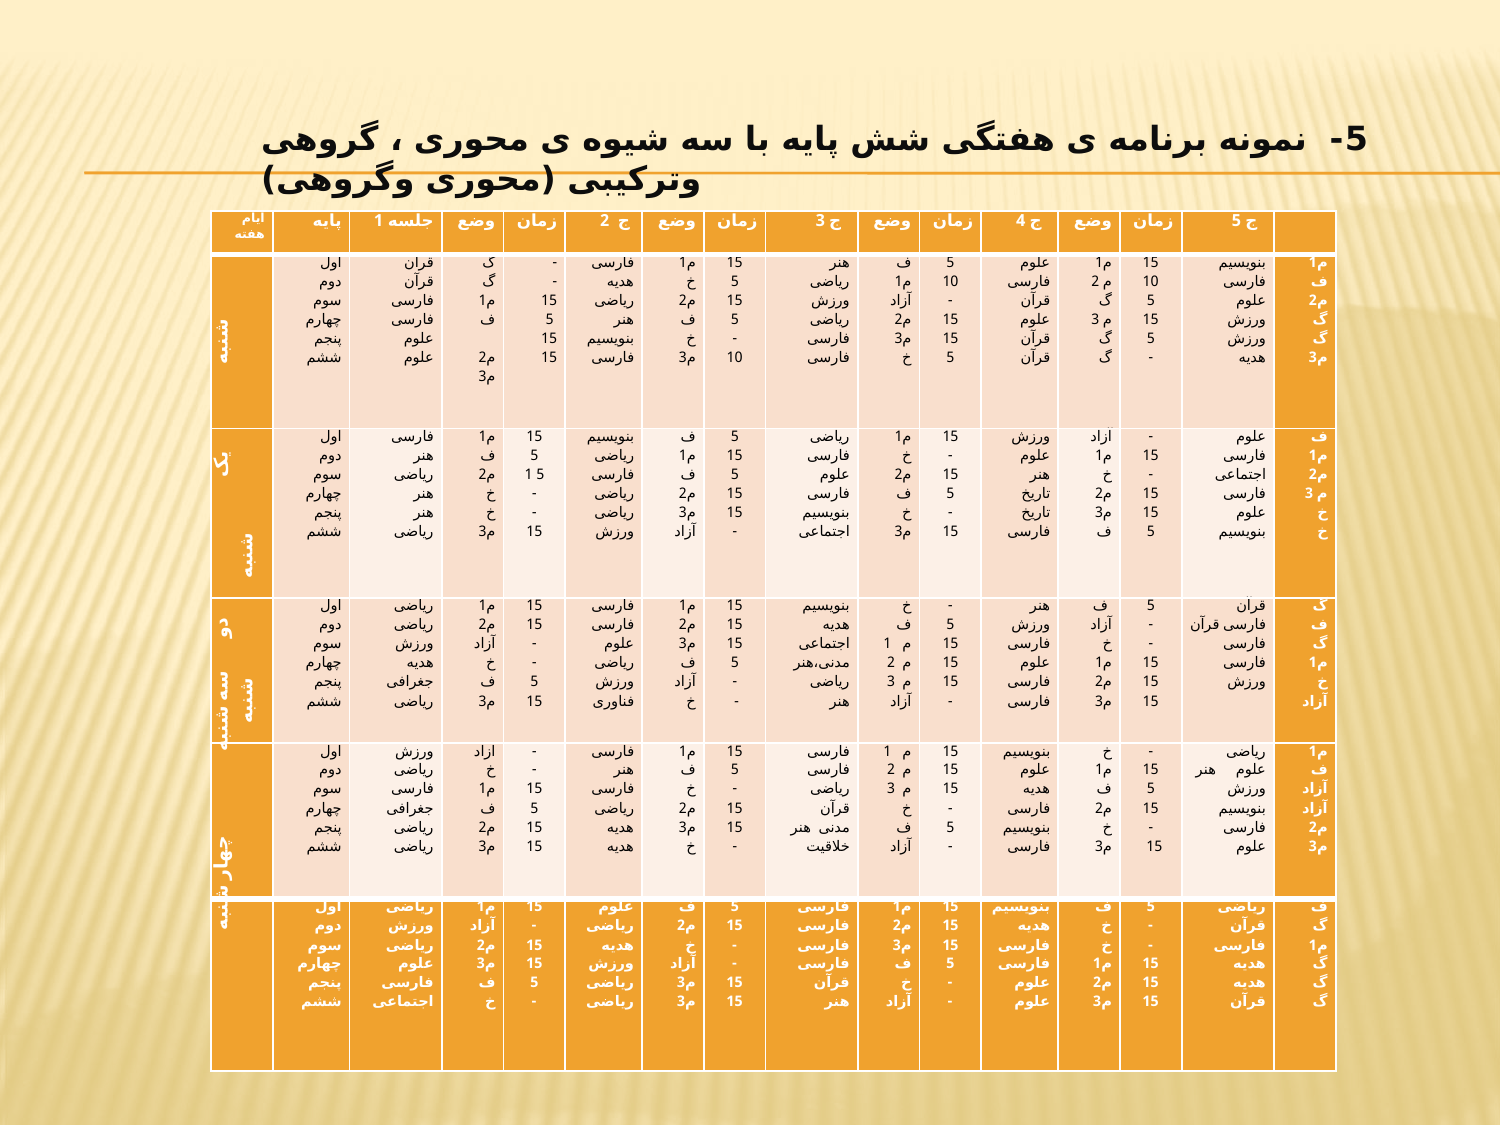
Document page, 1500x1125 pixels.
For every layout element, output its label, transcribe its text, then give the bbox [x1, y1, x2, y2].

table_cell شنبه [212, 257, 272, 428]
table_cell 5 - - 15 15 15 [1121, 599, 1181, 742]
table_header ج 4 [982, 245, 1057, 252]
table_cell دو شنبه [212, 599, 272, 742]
table_cell اول دوم سوم چهارم پنجم ششم [274, 744, 349, 896]
table_cell فارسی هنر فارسی ریاضی هدیه هدیه [566, 744, 641, 896]
table_cell 15 5 5 1 - - 15 [504, 429, 564, 597]
table_cell - 15 5 15 - 15 [1121, 744, 1181, 896]
table_cell خ ف م 1 م 2 م 3 آزاد [859, 599, 919, 742]
table_cell م1 م2 م3 ف آزاد خ [643, 599, 703, 742]
table_cell بنویسیم فارسی علوم ورزش ورزش هدیه [1183, 257, 1273, 428]
table_header ج 3 [766, 245, 857, 252]
table_cell - - 15 5 15 15 [504, 744, 564, 896]
table_header زمان [1121, 245, 1181, 252]
table_cell 15 15 15 5 - - [920, 902, 980, 1070]
table_cell ریاضی فارسی علوم فارسی بنویسیم اجتماعی [766, 429, 857, 597]
table_cell - - 15 5 15 15 [504, 257, 564, 428]
table_cell بنویسیم ریاضی فارسی ریاضی ریاضی ورزش [566, 429, 641, 597]
table_cell هنر ورزش فارسی علوم فارسی فارسی [982, 599, 1057, 742]
table_cell سه شنبه [212, 744, 272, 896]
table_cell م1 ف خ م2 م3 خ [643, 744, 703, 896]
table_cell - 15 - 15 15 5 [1121, 429, 1181, 597]
table_cell م1 ف آزاد آزاد م2 م3 [1275, 744, 1335, 896]
table_header وضع [443, 245, 503, 252]
table_cell یک شنبه [212, 429, 272, 597]
table_cell 5 - - 15 15 15 [1121, 902, 1181, 1070]
table_header ج 2 [566, 245, 641, 252]
table_cell فارسی فارسی فارسی فارسی قرآن هنر [766, 902, 857, 1070]
table_cell آزاد خ م1 ف م2 م3 [443, 744, 503, 896]
table_cell - 5 15 15 15 - [920, 599, 980, 742]
table_cell بنویسیم هدیه فارسی فارسی علوم علوم [982, 902, 1057, 1070]
table_cell علوم فارسی قرآن علوم قرآن قرآن [982, 257, 1057, 428]
table_cell 5 10 - 15 15 5 [920, 257, 980, 428]
text_box 5- نمونه برنامه ی هفتگی شش پایه با سه شیوه ی محوری ، گروهی وترکیبی (محوری وگروهی) [246, 109, 1436, 245]
table_cell ف م1 ف م2 م3 آزاد [643, 429, 703, 597]
table_header پایه [274, 245, 349, 252]
table_header زمان [920, 245, 980, 252]
table_cell 5 15 - - 15 15 [705, 902, 765, 1070]
table_cell ریاضی قرآن فارسی هدیه هدیه قرآن [1183, 902, 1273, 1070]
table_header زمان [504, 245, 564, 252]
table_cell م1 م2 آزاد خ ف م3 [443, 599, 503, 742]
table_cell م1 خ م2 ف خ م3 [859, 429, 919, 597]
table_cell آزاد م1 خ م2 م3 ف [1059, 429, 1119, 597]
table_cell ریاضی ورزش ریاضی علوم فارسی اجتماعی [350, 902, 441, 1070]
table_cell ریاضی ریاضی ورزش هدیه جغرافی ریاضی [350, 599, 441, 742]
table_cell م1 ف م2 خ خ م3 [443, 429, 503, 597]
table_cell ف م2 خ آزاد م3 م3 [643, 902, 703, 1070]
table_cell م1 م2 م3 ف خ آزاد [859, 902, 919, 1070]
table_cell م1 م 2 گ م 3 گ گ [1059, 257, 1119, 428]
table_header زمان [705, 245, 765, 252]
table_cell هنر ریاضی ورزش ریاضی فارسی فارسی [766, 257, 857, 428]
table_cell ف م1 آزاد م2 م3 خ [859, 257, 919, 428]
table_cell ف گ م1 گ گ گ [1275, 902, 1335, 1070]
table_cell 15 - 15 5 - 15 [920, 429, 980, 597]
table_cell 15 5 15 5 - 10 [705, 257, 765, 428]
table_cell ف م1 م2 م 3 خ خ [1275, 429, 1335, 597]
table_cell فارسی فارسی ریاضی قرآن مدنی هنر خلاقیت [766, 744, 857, 896]
table_cell علوم ریاضی هدیه ورزش ریاضی ریاضی [566, 902, 641, 1070]
table_header جلسه 1 [350, 245, 441, 252]
table_cell اول دوم سوم چهارم پنجم ششم [274, 902, 349, 1070]
table_cell 15 15 15 - 5 - [920, 744, 980, 896]
table_cell ورزش ریاضی فارسی جغرافی ریاضی ریاضی [350, 744, 441, 896]
table_cell 15 10 5 15 5 - [1121, 257, 1181, 428]
table_cell قرآن قرآن فارسی فارسی علوم علوم [350, 257, 441, 428]
table_cell بنویسیم هدیه اجتماعی مدنی،هنر ریاضی هنر [766, 599, 857, 742]
table_header وضع [859, 245, 919, 252]
table_cell م1 ف م2 گ گ م3 [1275, 257, 1335, 428]
table_header وضع [1059, 245, 1119, 252]
table_cell علوم فارسی اجتماعی فارسی علوم بنویسیم [1183, 429, 1273, 597]
table_cell گ گ م1 ف م2 م3 [443, 257, 503, 428]
table_cell ف آزاد خ م1 م2 م3 [1059, 599, 1119, 742]
table_cell 5 15 5 15 15 - [705, 429, 765, 597]
table_cell 15 5 - 15 15 - [705, 744, 765, 896]
table_cell ریاضی علوم هنر ورزش بنویسیم فارسی علوم [1183, 744, 1273, 896]
table_header ج 5 [1183, 245, 1273, 252]
table_cell فارسی فارسی علوم ریاضی ورزش فناوری [566, 599, 641, 742]
table_cell ورزش علوم هنر تاریخ تاریخ فارسی [982, 429, 1057, 597]
table_header وضع [643, 245, 703, 252]
table_cell 15 15 15 5 - - [705, 599, 765, 742]
table_cell فارسی هدیه ریاضی هنر بنویسیم فارسی [566, 257, 641, 428]
table_cell اول دوم سوم چهارم پنجم ششم [274, 257, 349, 428]
table_cell 15 15 - - 5 15 [504, 599, 564, 742]
table_cell م1 خ م2 ف خ م3 [643, 257, 703, 428]
table_cell اول دوم سوم چهارم پنجم ششم [274, 429, 349, 597]
table_cell چهار شنبه [212, 902, 272, 1070]
table_cell فارسی هنر ریاضی هنر هنر ریاضی [350, 429, 441, 597]
table_cell ف خ خ م1 م2 م3 [1059, 902, 1119, 1070]
table_cell بنویسیم علوم هدیه فارسی بنویسیم فارسی [982, 744, 1057, 896]
table_cell خ م1 ف م2 خ م3 [1059, 744, 1119, 896]
table_header [1275, 245, 1335, 252]
table_cell م 1 م 2 م 3 خ ف آزاد [859, 744, 919, 896]
table_cell قرآن فارسی قرآن فارسی فارسی ورزش [1183, 599, 1273, 742]
table_cell 15 - 15 15 5 - [504, 902, 564, 1070]
table_cell اول دوم سوم چهارم پنجم ششم [274, 599, 349, 742]
table_cell م1 آزاد م2 م3 ف خ [443, 902, 503, 1070]
table_header ایام هفته [212, 212, 272, 252]
table_cell گ ف گ م1 خ آزاد [1275, 599, 1335, 742]
